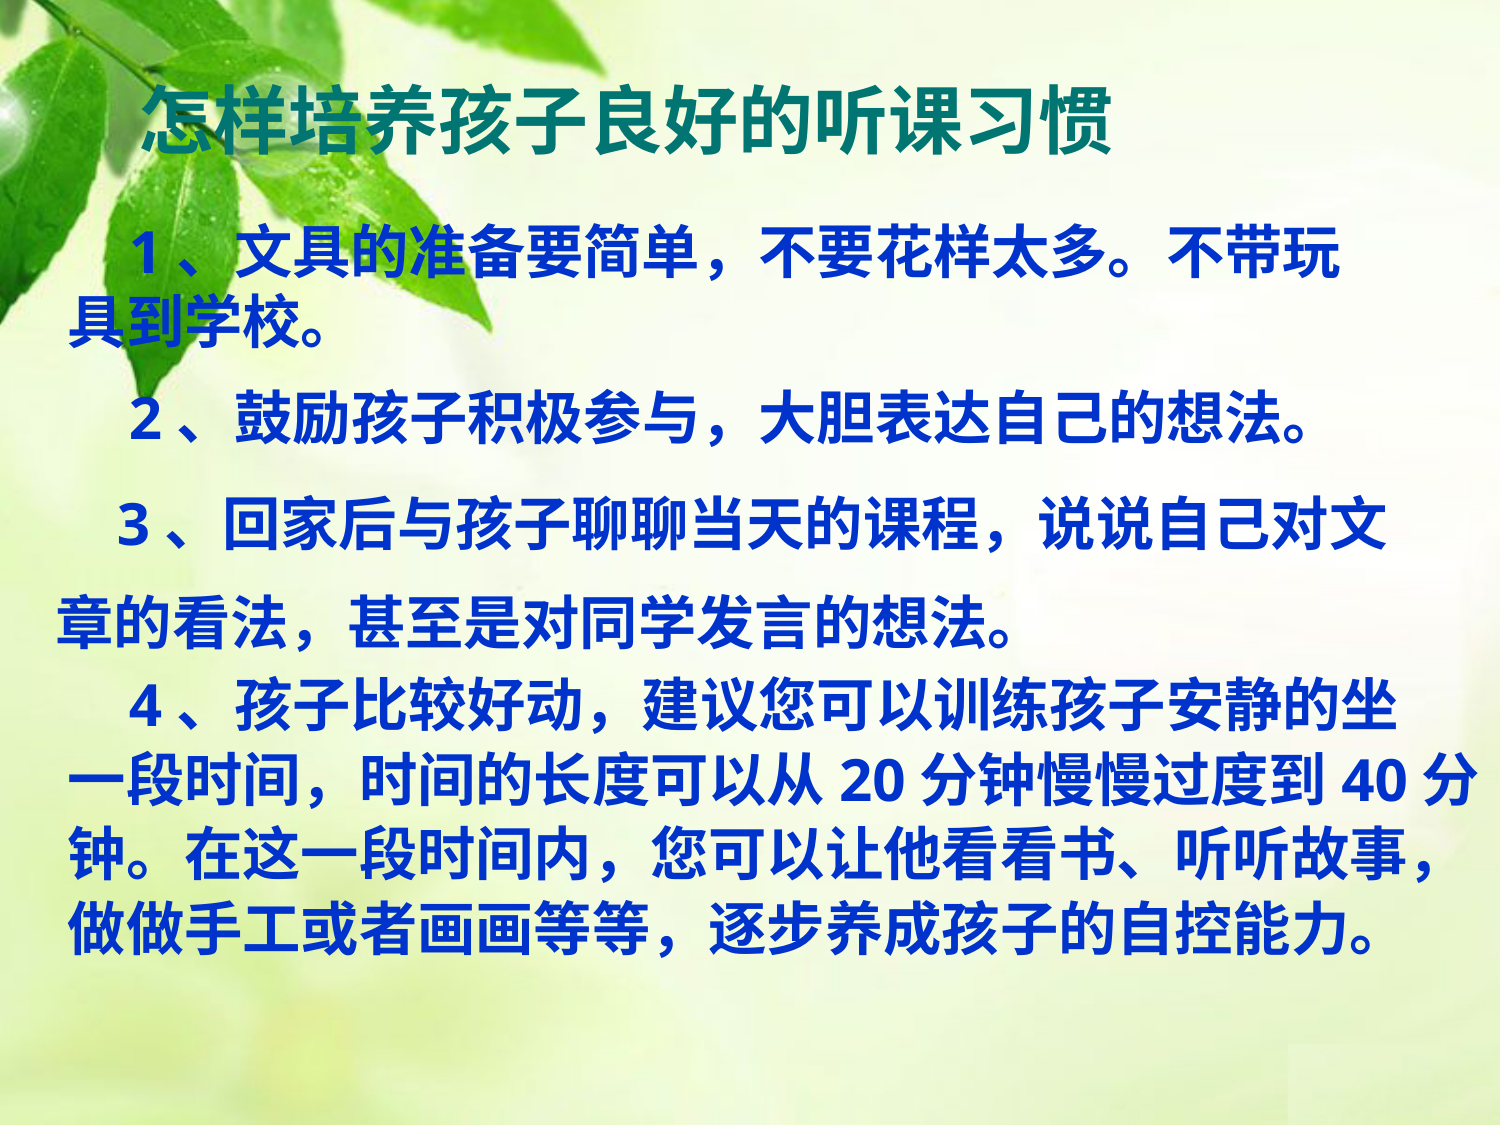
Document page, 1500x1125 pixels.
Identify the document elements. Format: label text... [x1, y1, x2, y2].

picture [0, 0, 1500, 1125]
text_box 怎样培养孩子良好的听课习惯 [123, 66, 1471, 172]
text_box 3、回家后与孩子聊聊当天的课程，说说自己对文 章的看法，甚至是对同学发言的想法。 [41, 479, 1483, 664]
text_box 2、鼓励孩子积极参与，大胆表达自己的想法。 [53, 373, 1500, 459]
text_box 1、文具的准备要简单，不要花样太多。不带玩具到学校。 [53, 207, 1400, 363]
text_box 4、孩子比较好动，建议您可以训练孩子安静的坐 一段时间，时间的长度可以从20分钟慢慢过度到40分 钟。在这一段时间内，您可以让他看看书、听听故事， 做做手工或者画画等等，逐步养成孩子的自控能力。 [53, 668, 1500, 971]
